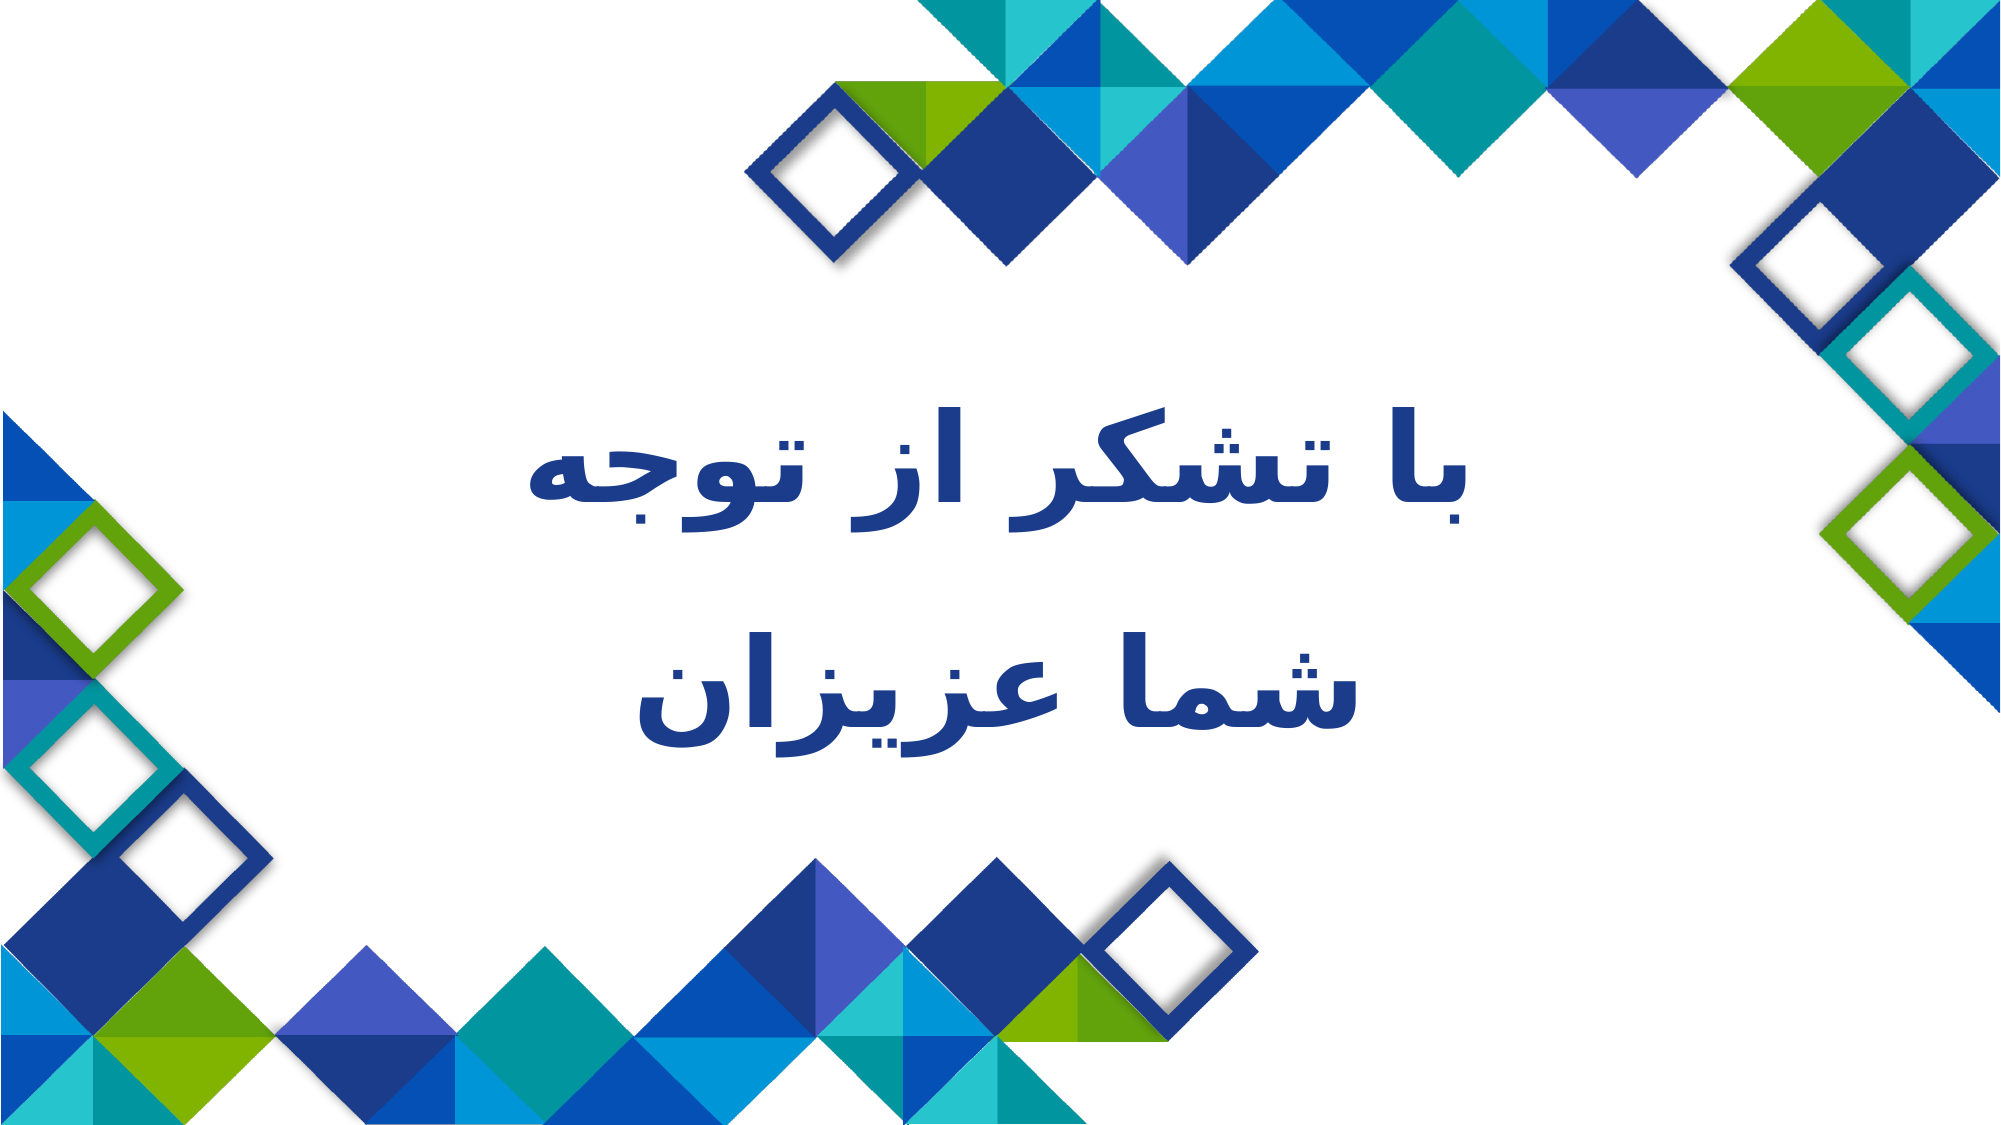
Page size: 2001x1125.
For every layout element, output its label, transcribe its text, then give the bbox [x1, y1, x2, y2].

picture [0, 410, 1265, 1125]
text_box با تشکر از توجه شما عزیزان [390, 294, 1610, 760]
picture [739, 0, 2001, 713]
